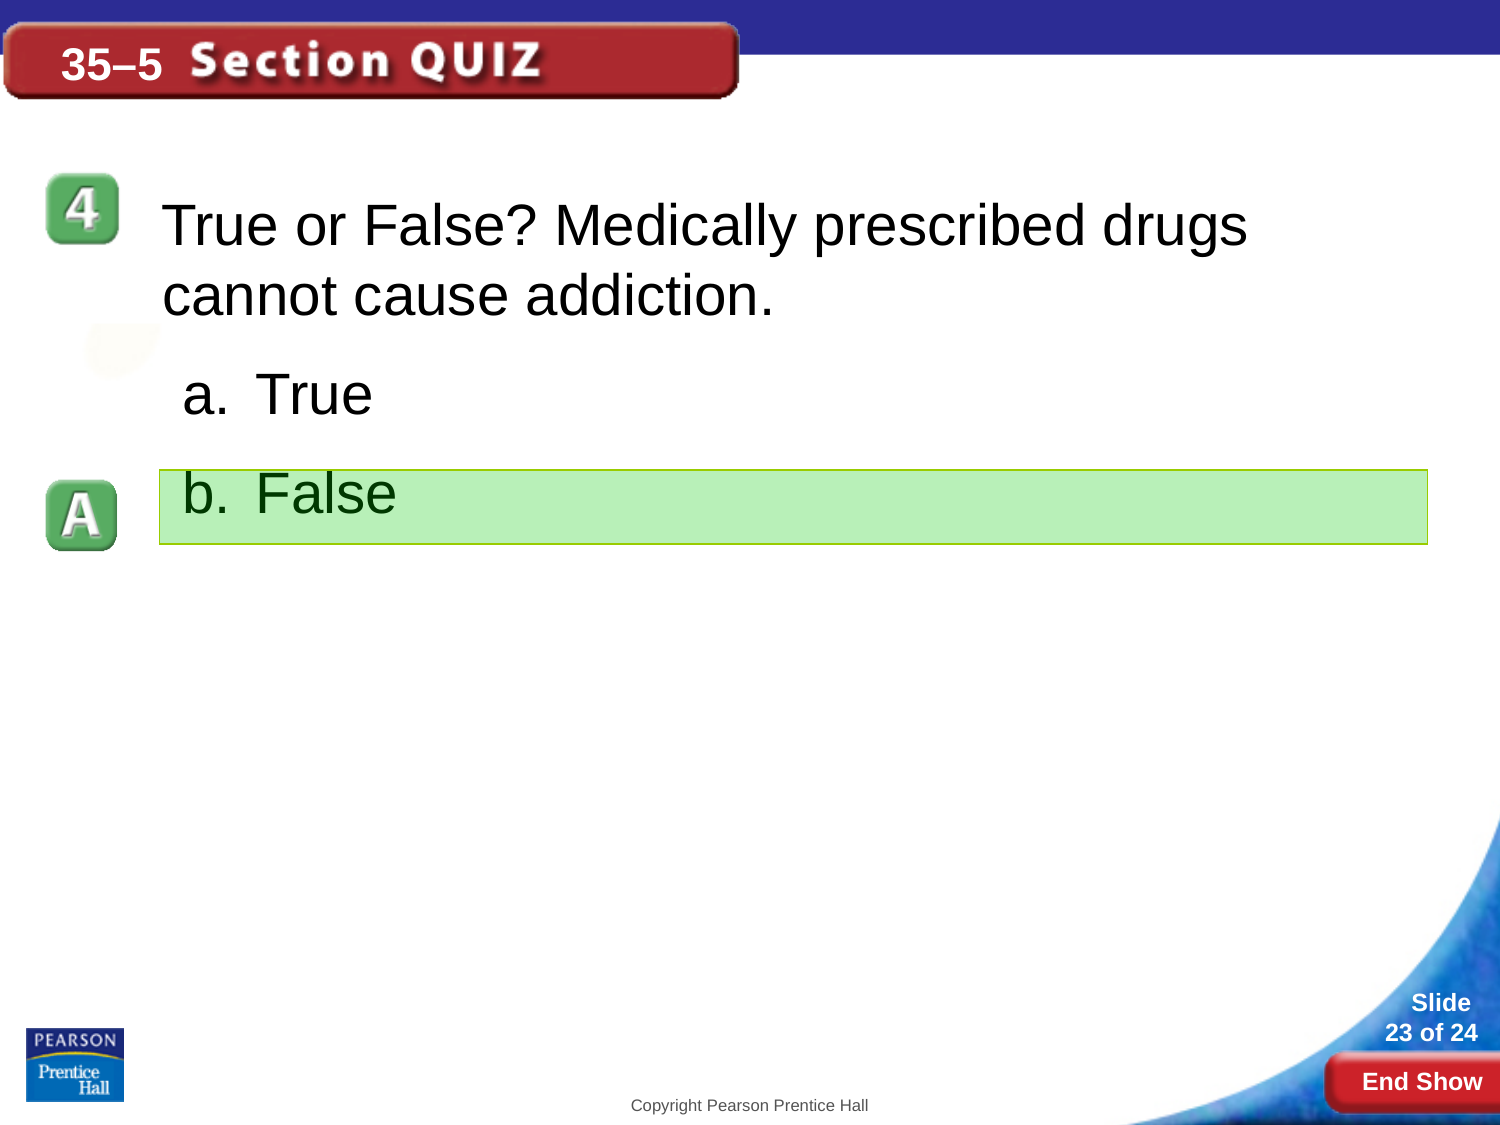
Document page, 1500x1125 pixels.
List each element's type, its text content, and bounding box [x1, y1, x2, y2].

picture [0, 0, 1500, 1125]
footer Copyright Pearson Prentice Hall [512, 1087, 988, 1113]
title 35–5 [2, 26, 179, 98]
list True or False? Medically prescribed drugs cannot cause addiction. True False [44, 179, 1440, 888]
picture [38, 167, 136, 254]
text_box [159, 470, 1428, 544]
